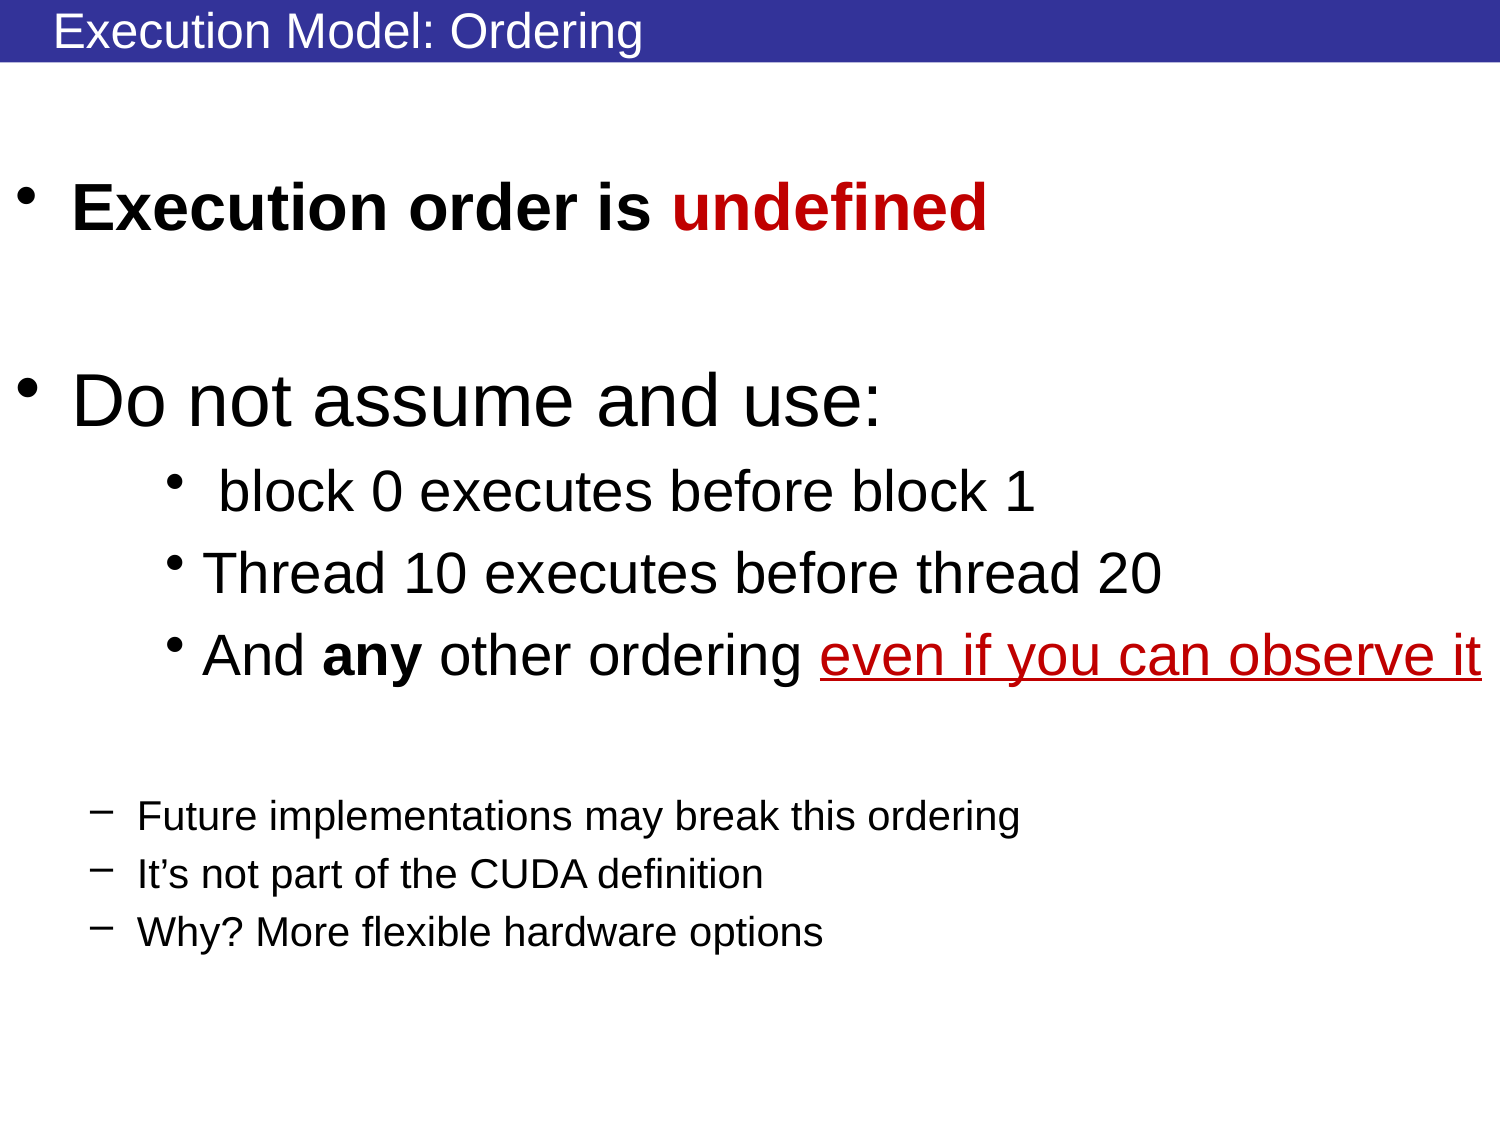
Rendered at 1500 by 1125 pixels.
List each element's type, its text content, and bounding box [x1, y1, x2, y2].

list Execution order is undefined Do not assume and use: block 0 executes before block 1 Thread 10 executes before thread 20 And any other ordering even if you can observe it Future implementations may break this ordering It’s not part of the CUDA definition Why? More flexible hardware options [0, 62, 1500, 1125]
title Execution Model: Ordering [37, 7, 1426, 51]
